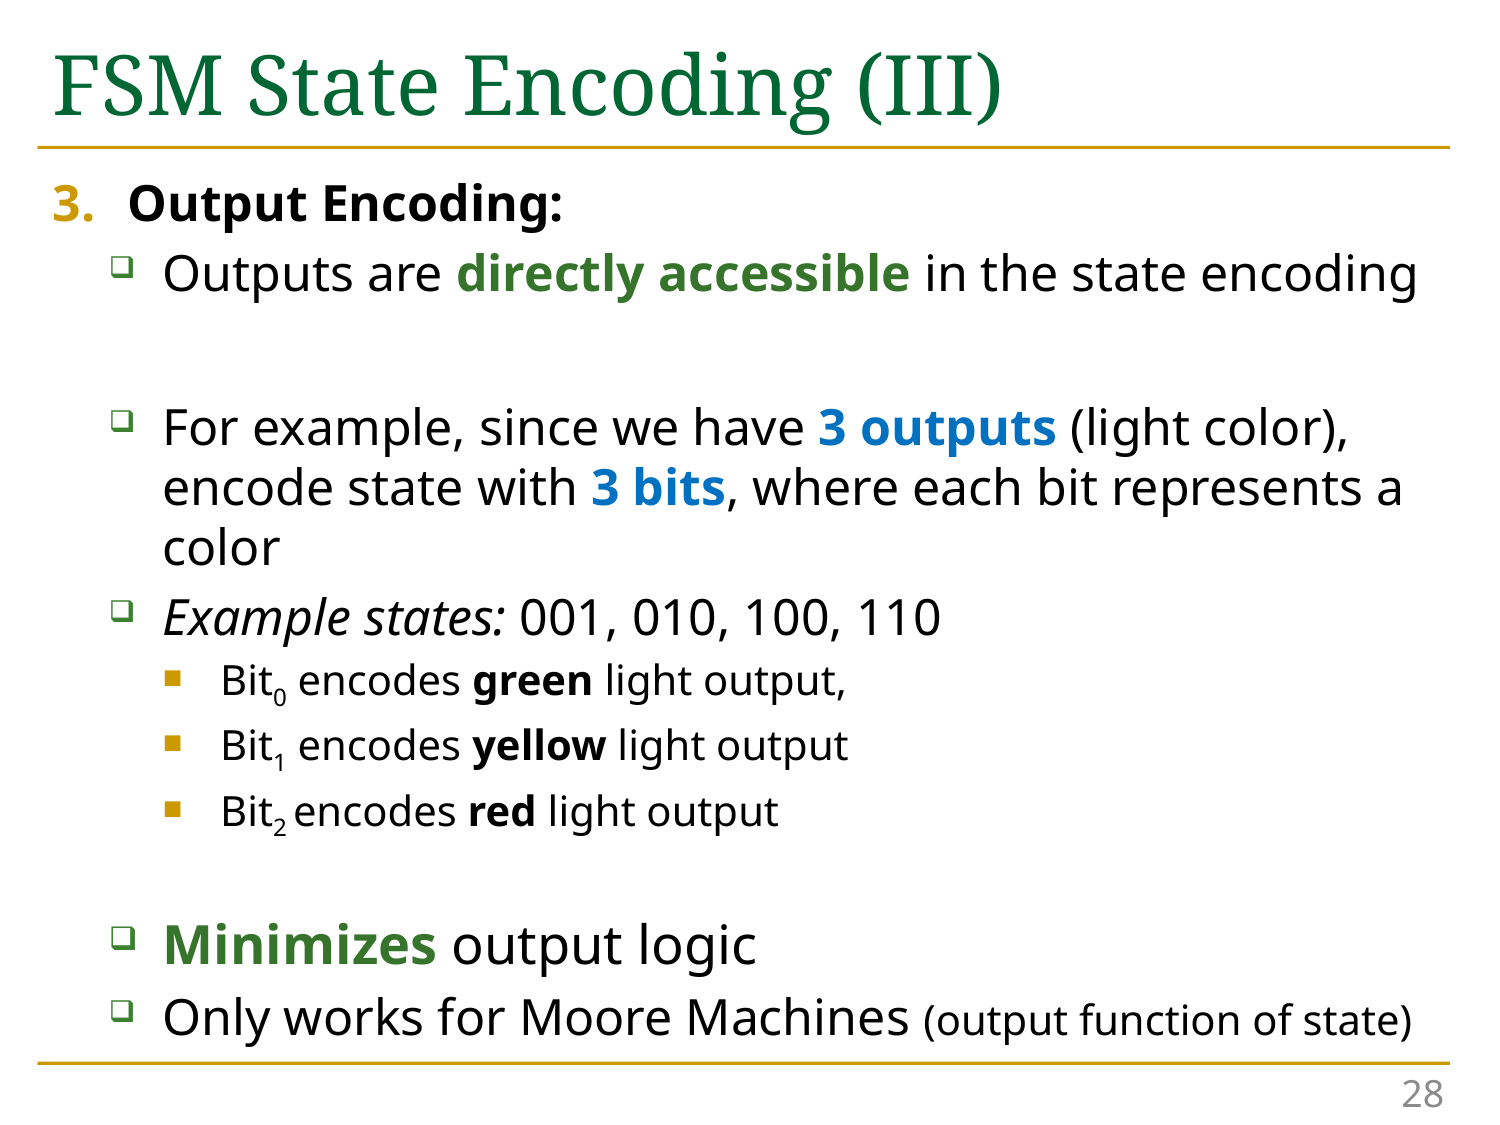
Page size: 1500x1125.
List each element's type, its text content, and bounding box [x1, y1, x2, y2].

title FSM State Encoding (III) [37, 24, 1450, 163]
list Output Encoding: Outputs are directly accessible in the state encoding For example, since we have 3 outputs (light color), encode state with 3 bits, where each bit represents a color Example states: 001, 010, 100, 110 Bit0 encodes green light output, Bit1 encodes yellow light output Bit2 encodes red light output Minimizes output logic Only works for Moore Machines (output function of state) [37, 163, 1450, 1016]
slide_number 28 [1121, 1066, 1460, 1125]
